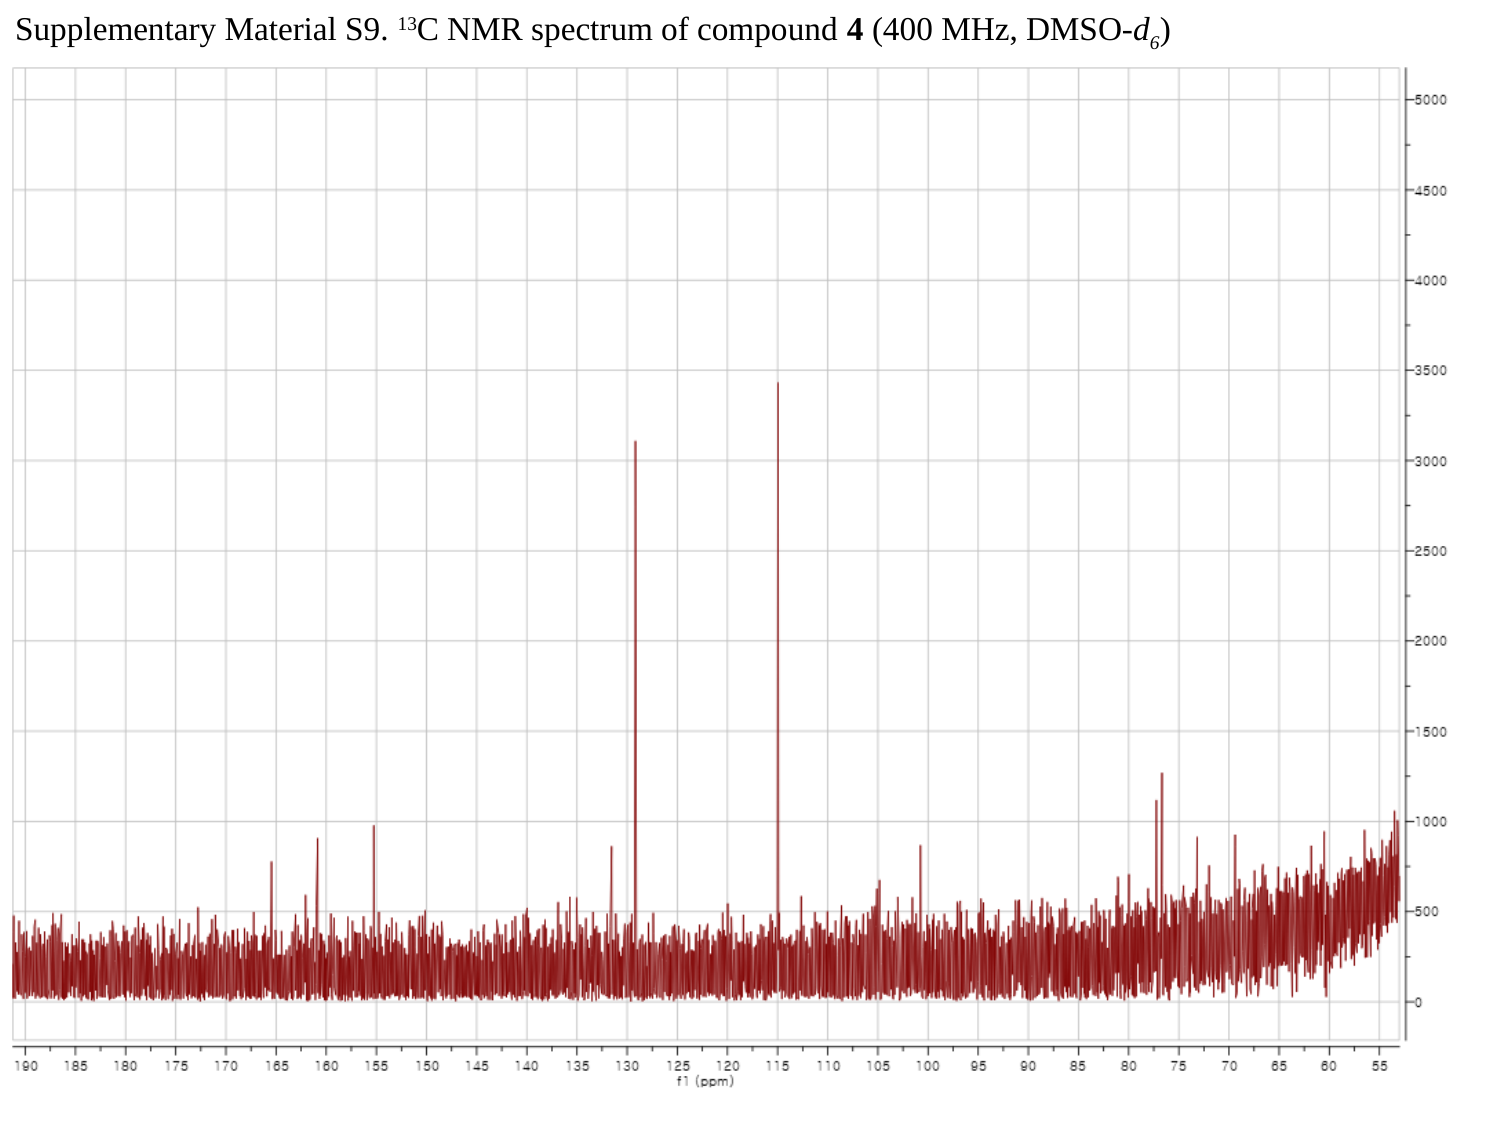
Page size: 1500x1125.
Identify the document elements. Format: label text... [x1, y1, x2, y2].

picture [0, 55, 1500, 1104]
text_box Supplementary Material S9. 13C NMR spectrum of compound 4 (400 MHz, DMSO-d6) [0, 0, 1500, 54]
